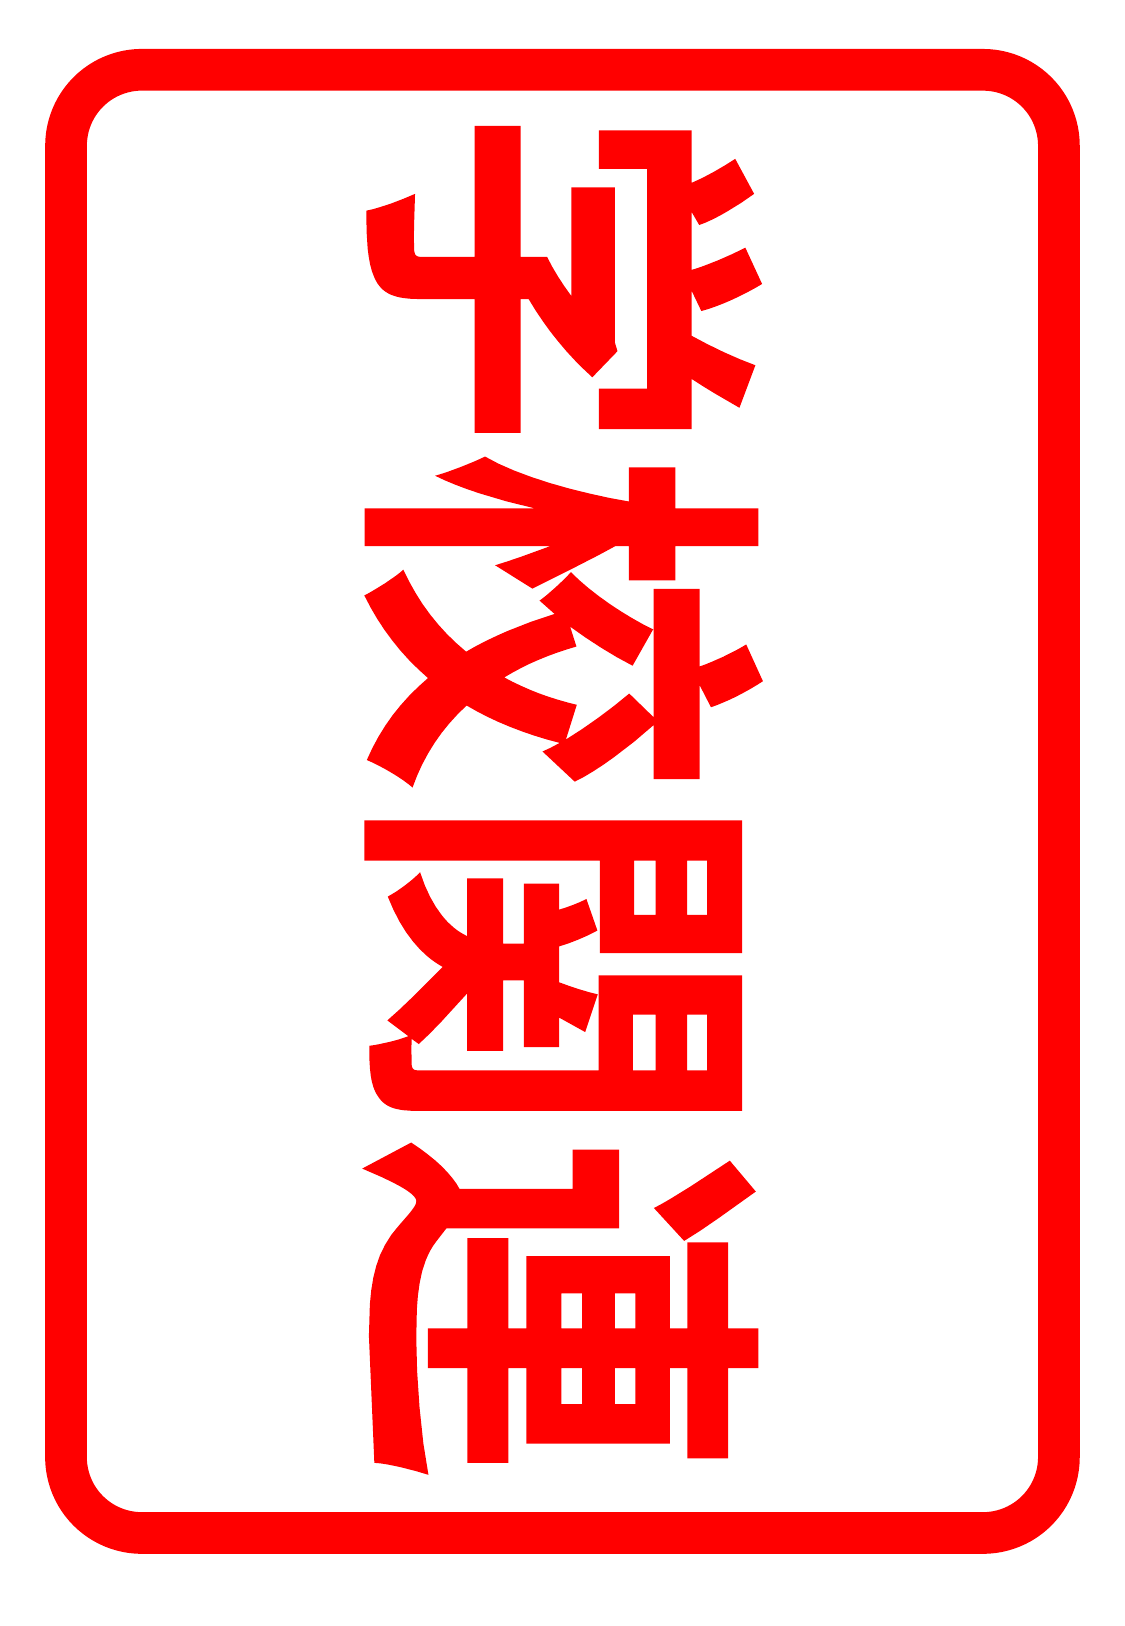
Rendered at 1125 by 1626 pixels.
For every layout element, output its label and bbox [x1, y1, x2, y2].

text_box [63, 67, 1062, 1536]
